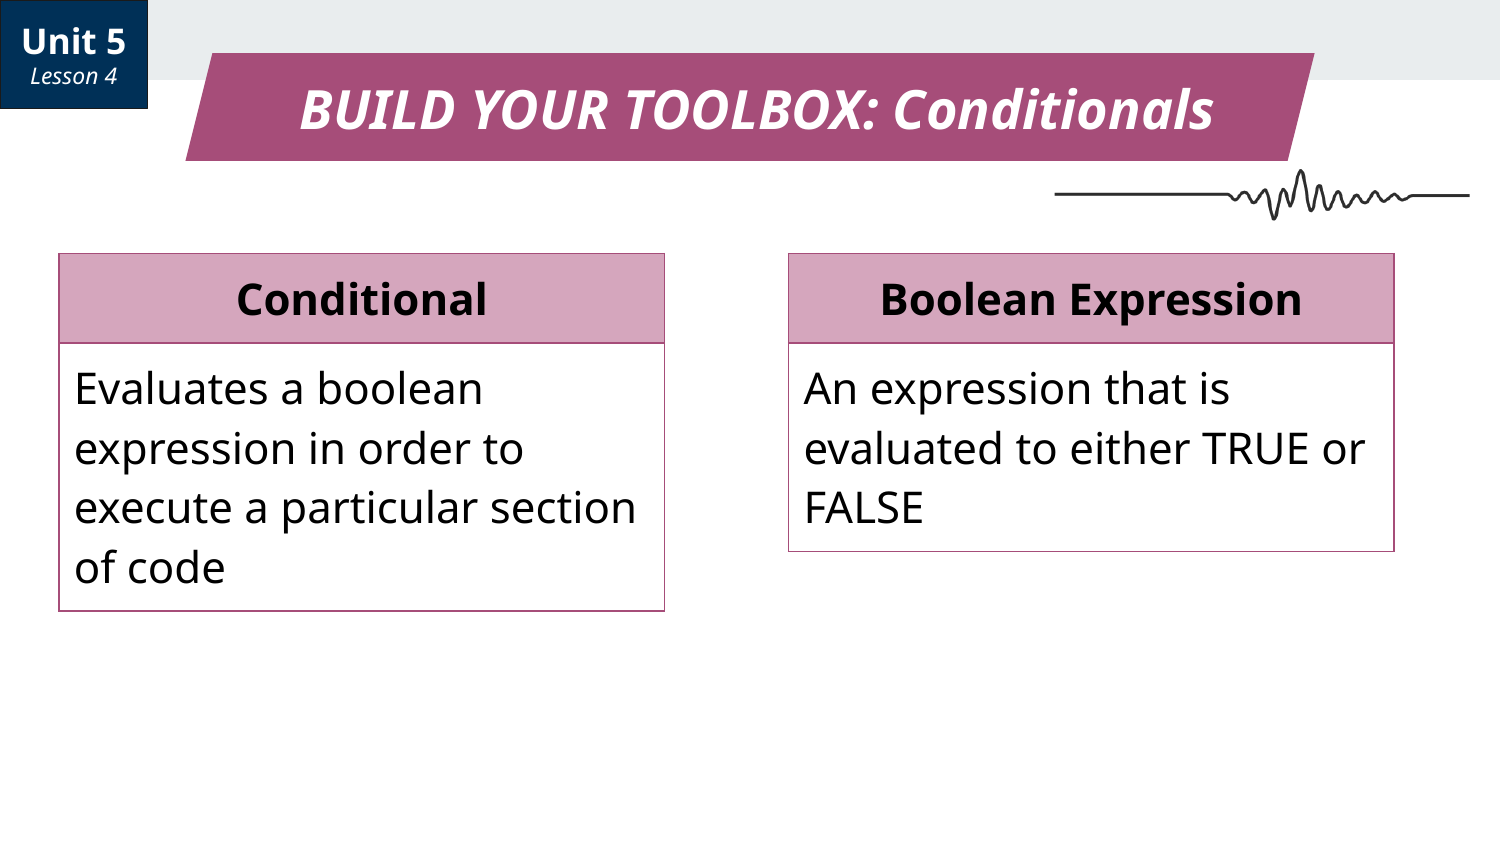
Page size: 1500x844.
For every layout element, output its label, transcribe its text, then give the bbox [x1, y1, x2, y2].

text_box Unit 5 Lesson 4 [0, 0, 148, 109]
picture [1054, 160, 1470, 224]
title BUILD YOUR TOOLBOX: Conditionals [59, 60, 1457, 155]
text_box [210, 53, 1315, 60]
table_cell An expression that is evaluated to either TRUE or FALSE [789, 344, 1393, 551]
table_header Boolean Expression [789, 254, 1393, 342]
table_header Conditional [60, 254, 664, 342]
table_cell Evaluates a boolean expression in order to execute a particular section of code [60, 344, 664, 610]
text_box [185, 155, 1290, 161]
